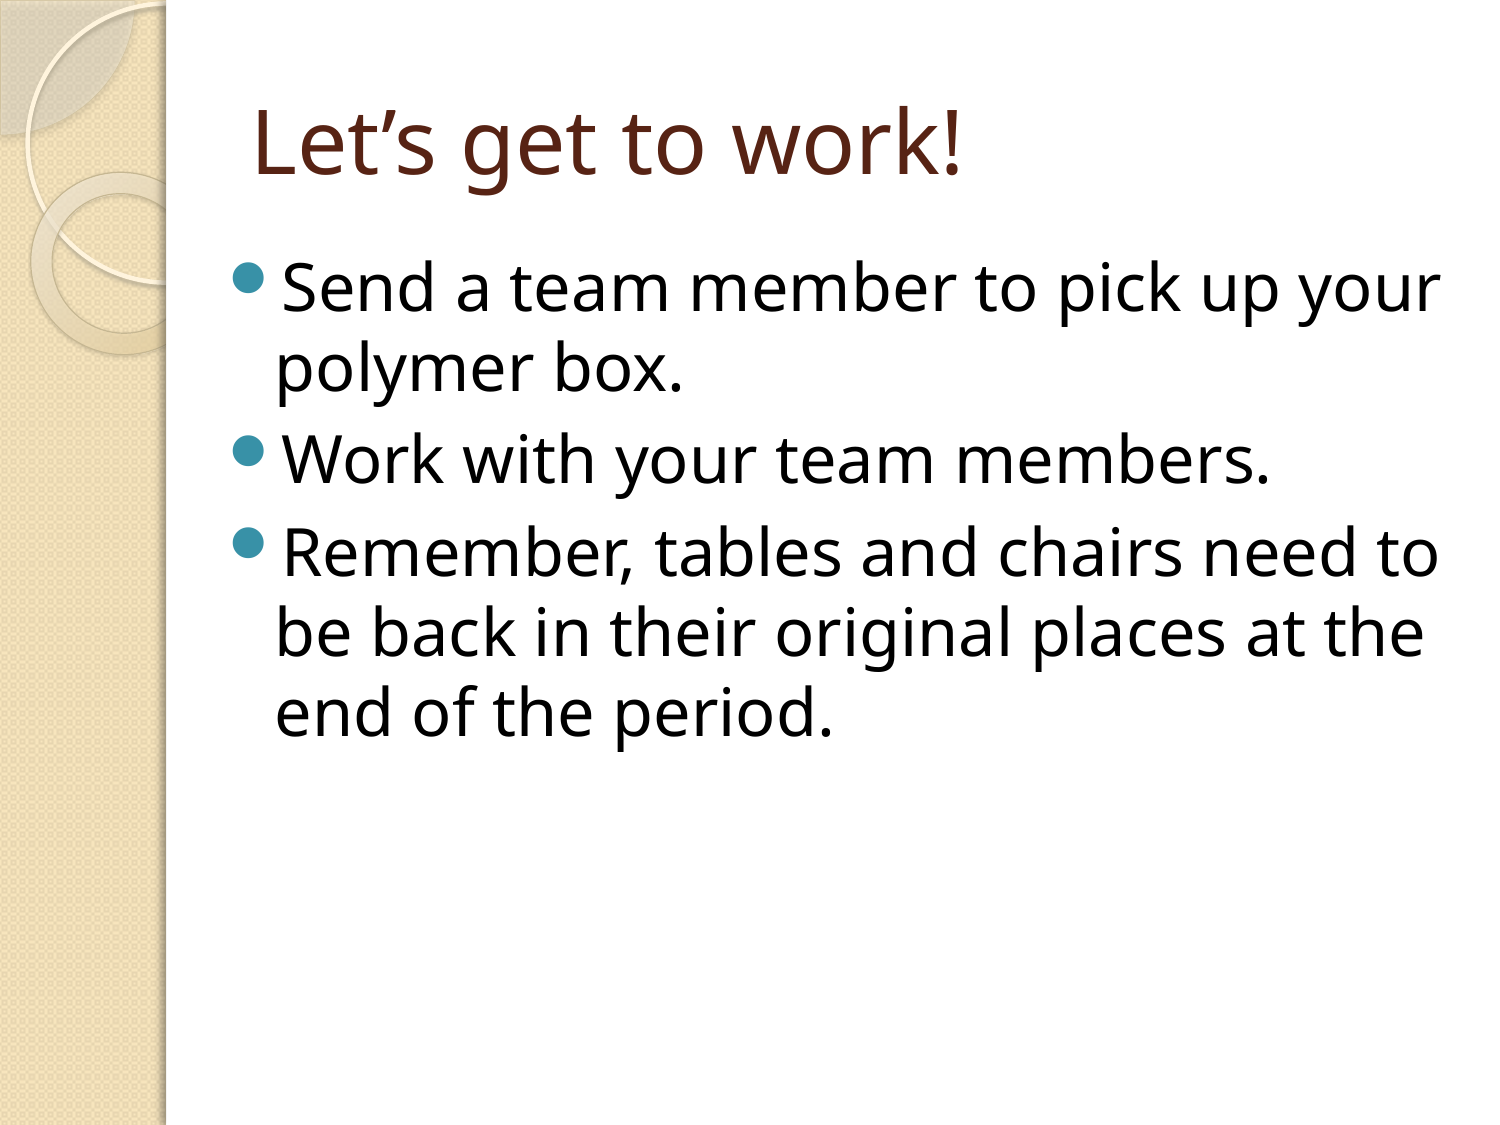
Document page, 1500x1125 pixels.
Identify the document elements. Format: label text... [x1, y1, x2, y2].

title Let’s get to work! [235, 45, 1466, 233]
list Send a team member to pick up your polymer box. Work with your team members. Remember, tables and chairs need to be back in their original places at the end of the period. [200, 237, 1466, 1025]
